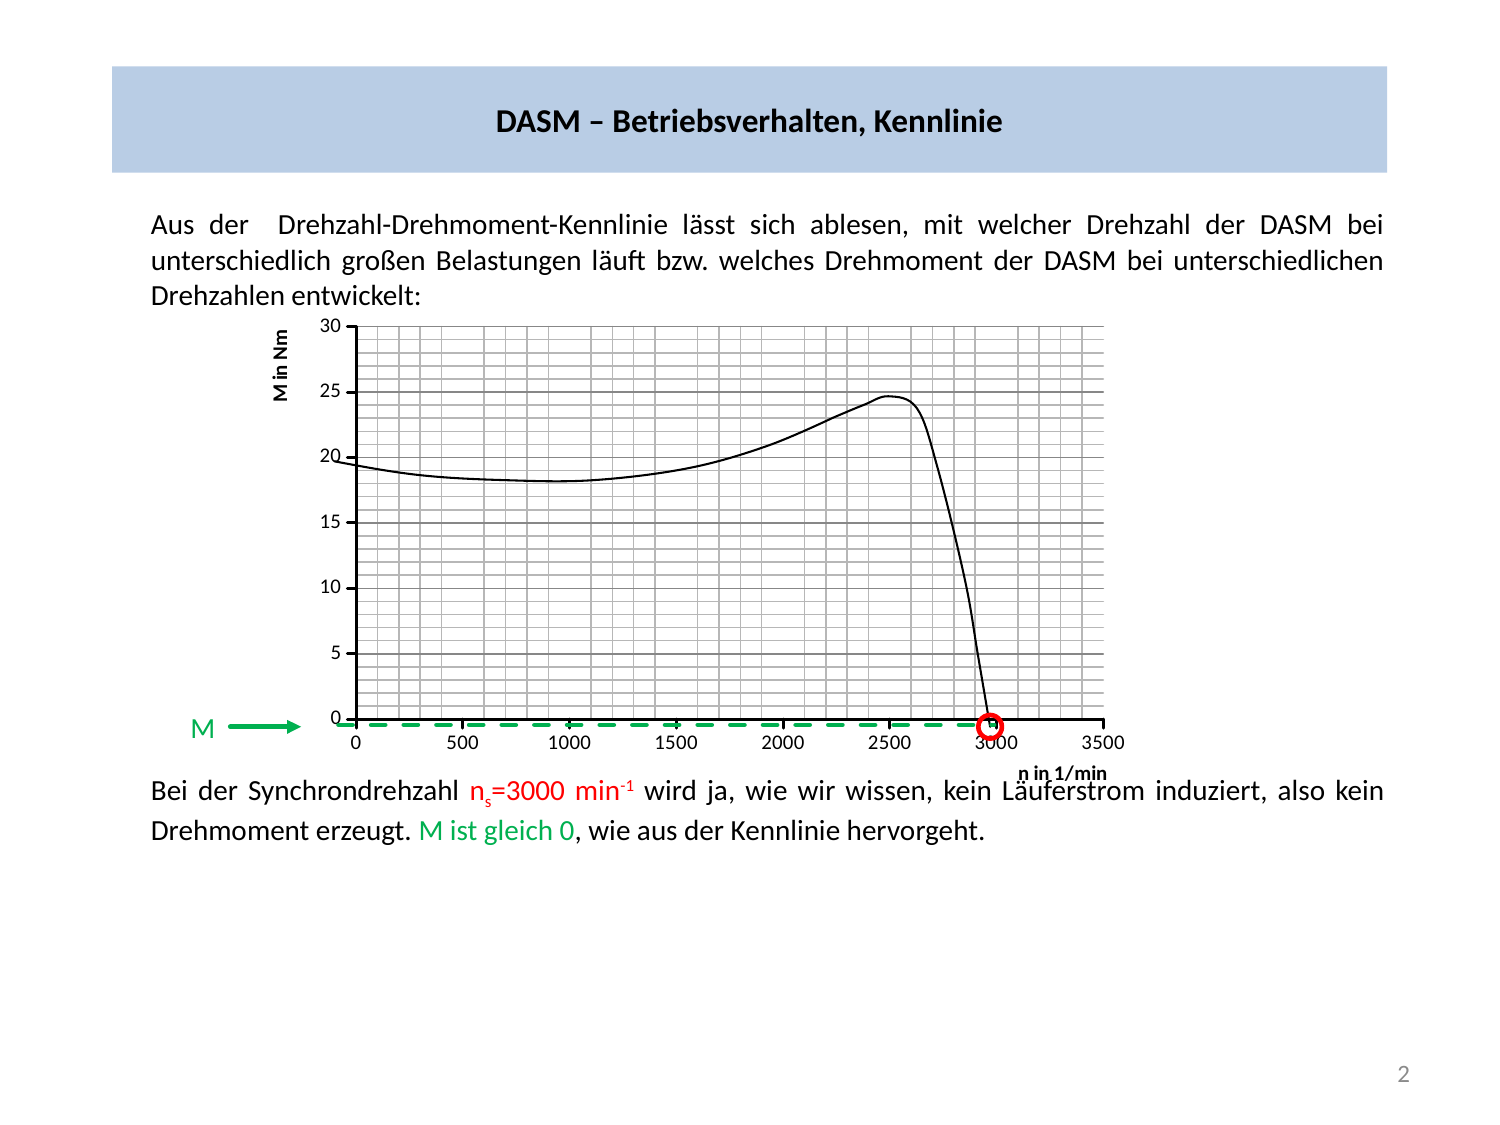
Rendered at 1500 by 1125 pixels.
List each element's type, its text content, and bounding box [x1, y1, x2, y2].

text_box M [175, 701, 236, 752]
title DASM – Betriebsverhalten, Kennlinie [112, 66, 1388, 173]
subtitle Aus der Drehzahl-Drehmoment-Kennlinie lässt sich ablesen, mit welcher Drehzahl der DASM bei unterschiedlich großen Belastungen läuft bzw. welches Drehmoment der DASM bei unterschiedlichen Drehzahlen entwickelt: Bei der Synchrondrehzahl ns=3000 min-1 wird ja, wie wir wissen, kein Läuferstrom induziert, also kein Drehmoment erzeugt. M ist gleich 0, wie aus der Kennlinie hervorgeht. [135, 198, 1400, 927]
chart [241, 305, 1144, 823]
slide_number 2 [1074, 1042, 1425, 1103]
